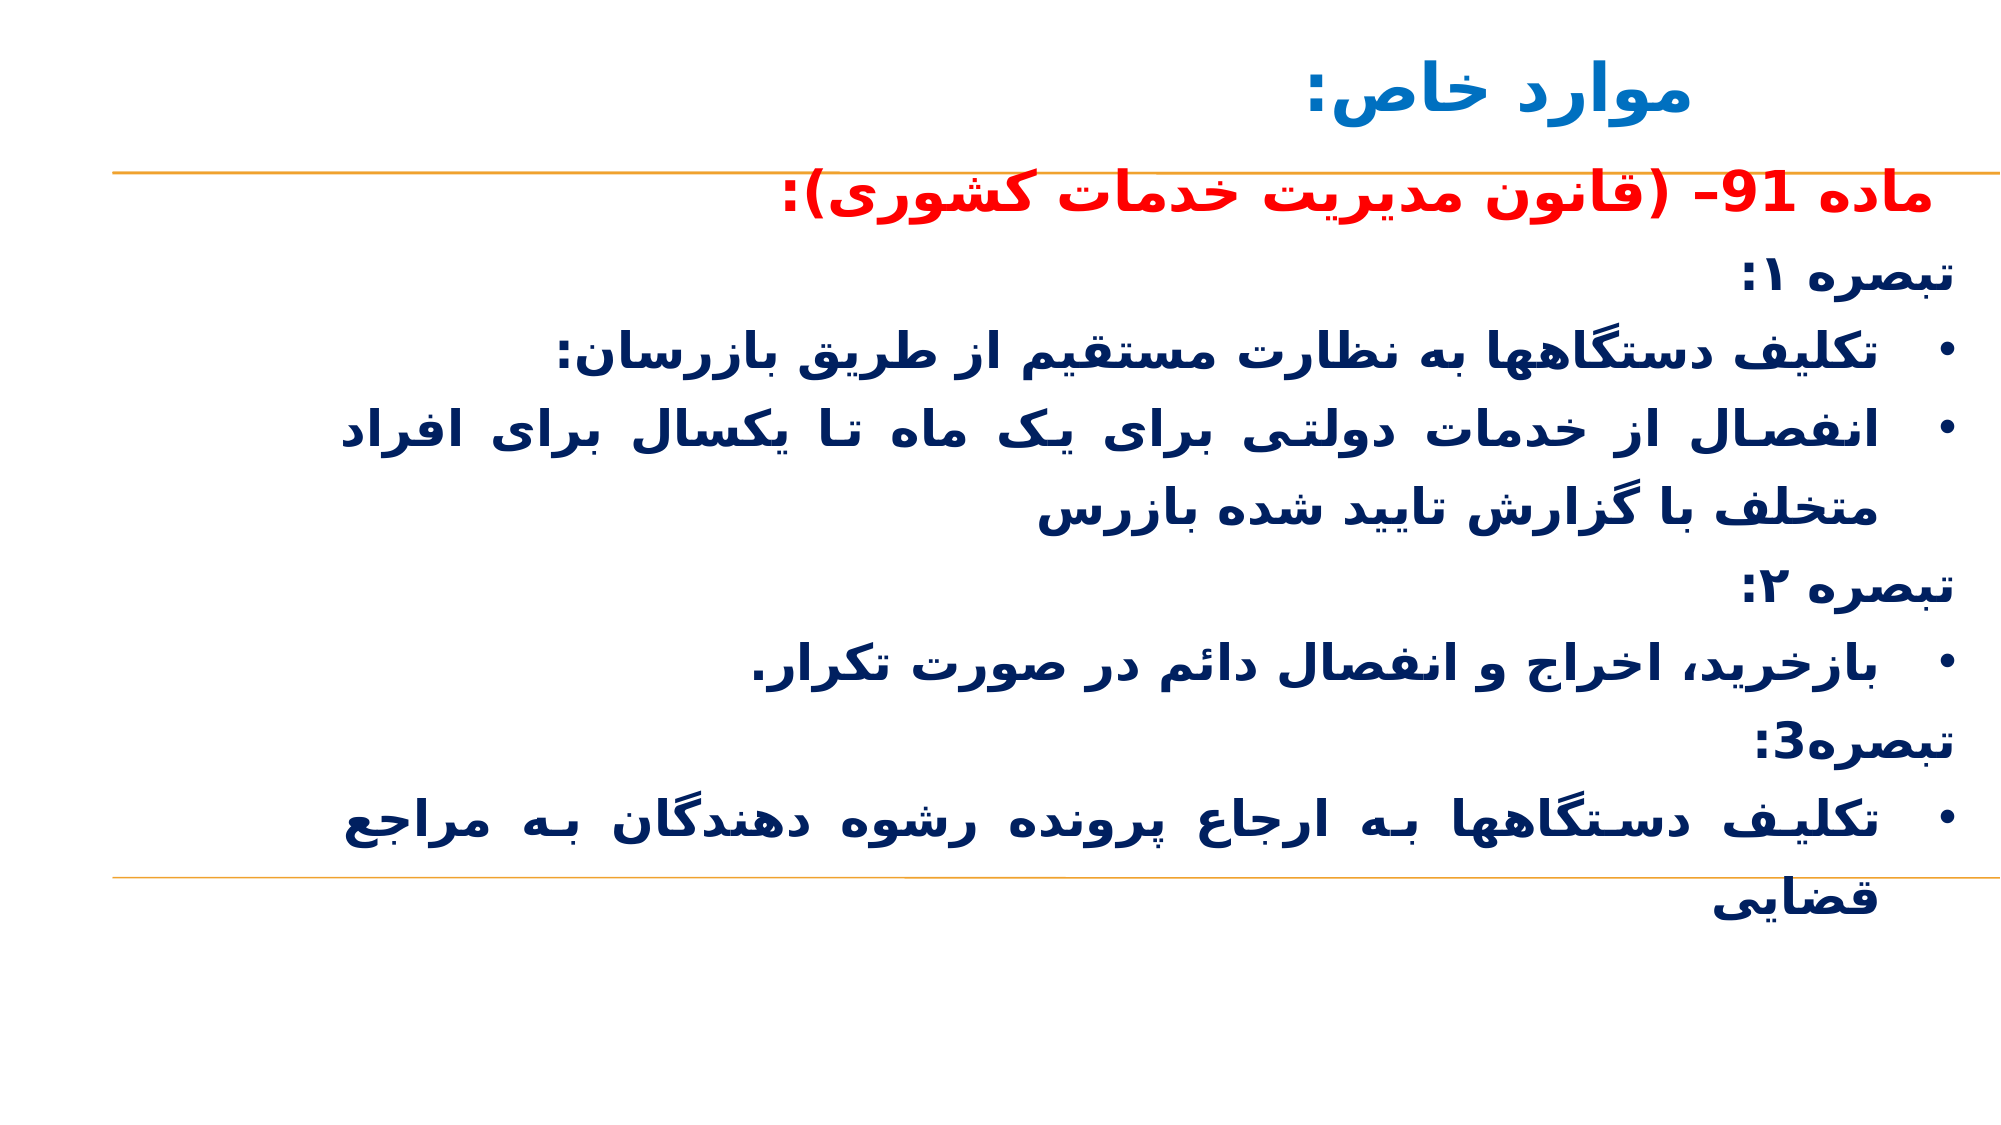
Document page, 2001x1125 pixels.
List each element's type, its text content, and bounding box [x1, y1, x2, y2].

text_box ‌ ماده 91– (قانون مدیریت خدمات کشوری): تبصره ۱: تکلیف دستگاهها به نظارت مستقیم از طریق بازرسان: انفصال از خدمات دولتی برای یک ماه تا یکسال برای افراد متخلف با گزارش تایید شده بازرس تبصره ۲: بازخرید، اخراج و انفصال دائم در صورت تکرار. تبصره3: تکلیف دستگاهها به ارجاع پرونده رشوه دهندگان به مراجع قضایی [316, 138, 1971, 1006]
text_box موارد خاص: [269, 32, 1715, 138]
